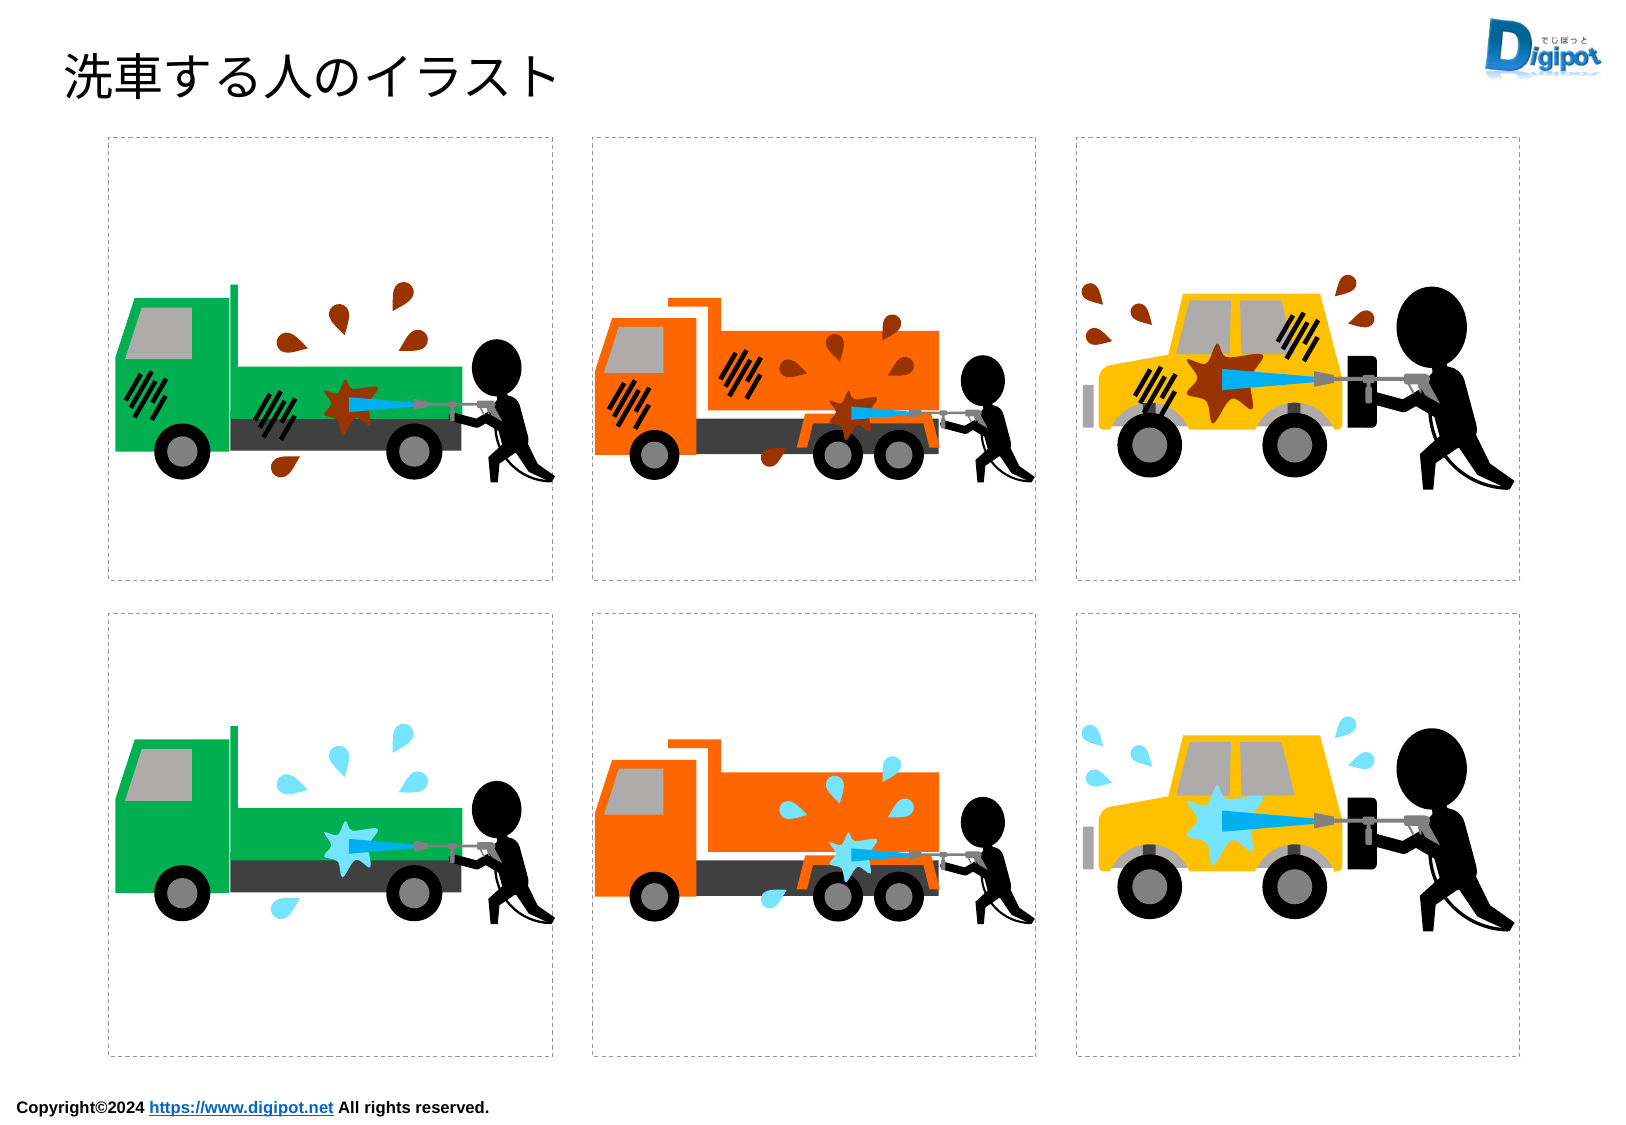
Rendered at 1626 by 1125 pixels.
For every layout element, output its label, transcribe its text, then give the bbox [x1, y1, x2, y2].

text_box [595, 739, 1035, 925]
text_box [115, 722, 556, 925]
text_box 洗車する人のイラスト [48, 38, 578, 113]
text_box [1082, 278, 1515, 490]
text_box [115, 281, 556, 483]
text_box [595, 297, 1035, 483]
picture [1485, 18, 1602, 82]
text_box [1082, 720, 1515, 932]
